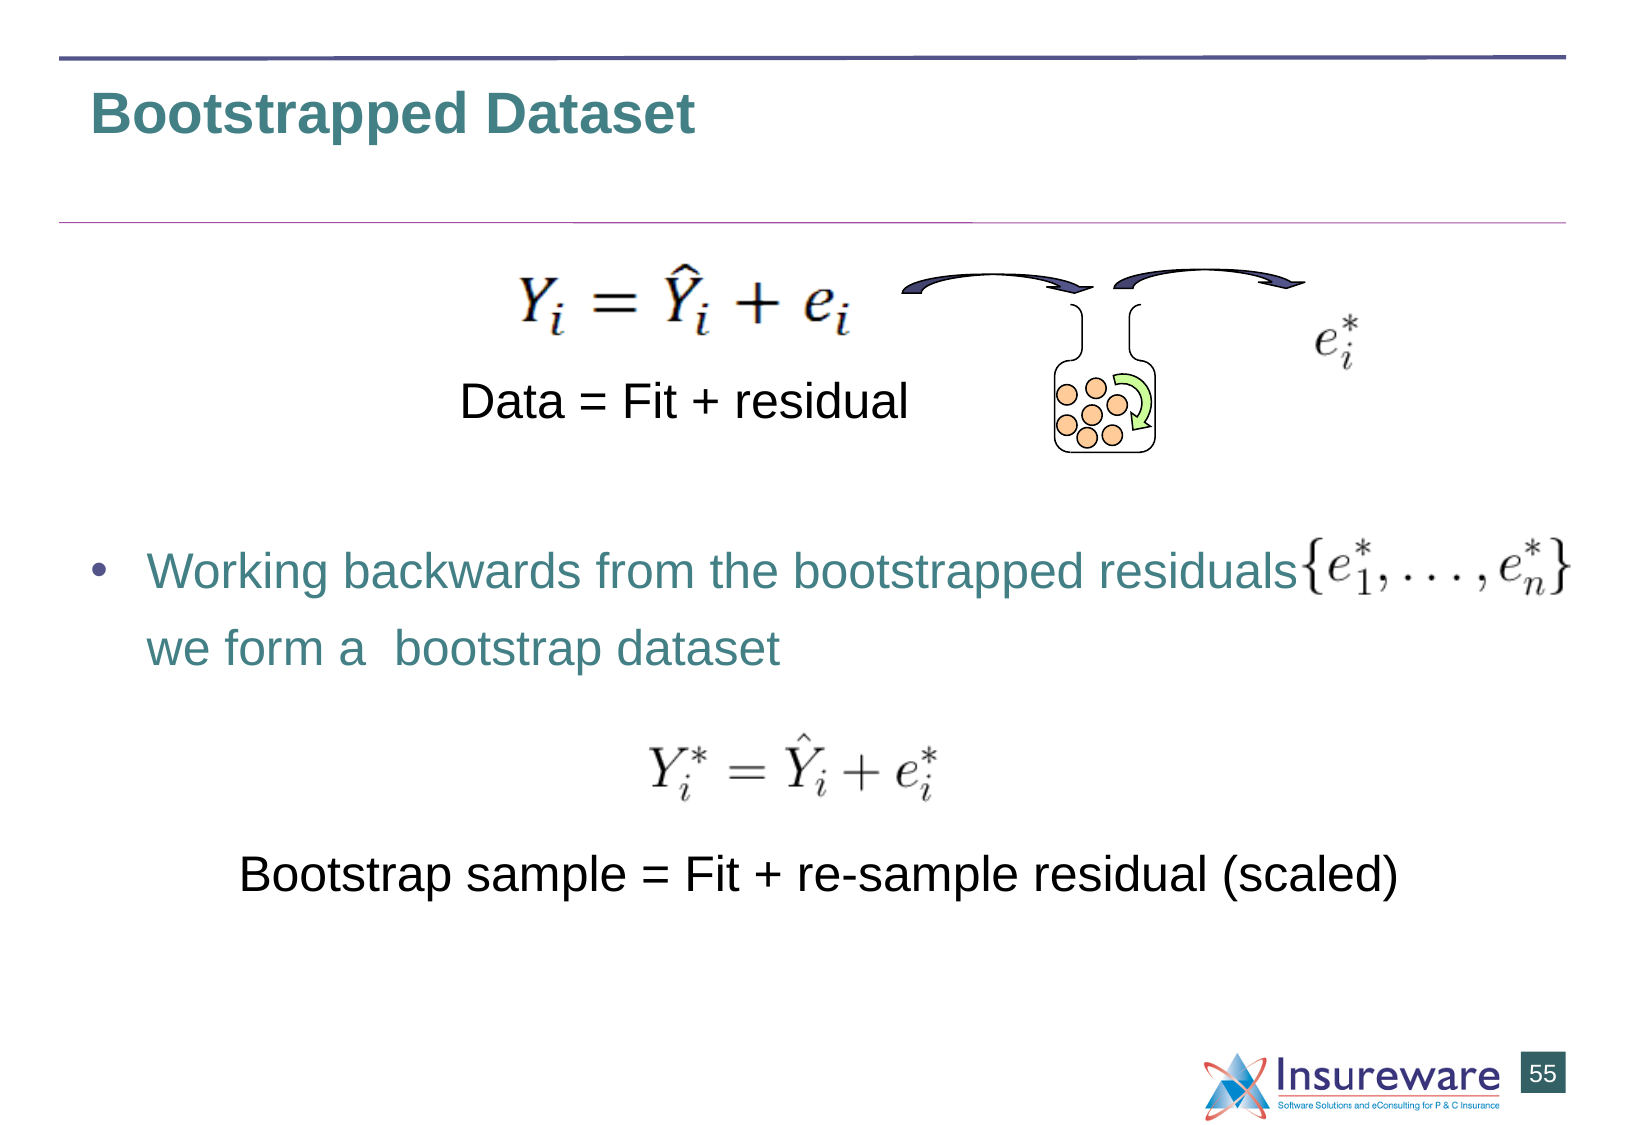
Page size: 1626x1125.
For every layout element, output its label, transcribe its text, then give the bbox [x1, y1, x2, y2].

slide_number 54 [1520, 1051, 1566, 1093]
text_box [1054, 304, 1156, 453]
picture [516, 255, 858, 350]
text_box Bootstrap sample = Fit + re-sample residual (scaled) [210, 834, 1429, 909]
title Bootstrapped Dataset [90, 79, 1568, 204]
list Working backwards from the bootstrapped residuals we form a bootstrap dataset [90, 538, 1568, 1006]
picture [1202, 1052, 1500, 1122]
picture [623, 715, 987, 834]
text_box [902, 269, 1311, 294]
picture [1300, 304, 1384, 382]
text_box Data = Fit + residual [174, 361, 1195, 497]
picture [1296, 526, 1585, 606]
